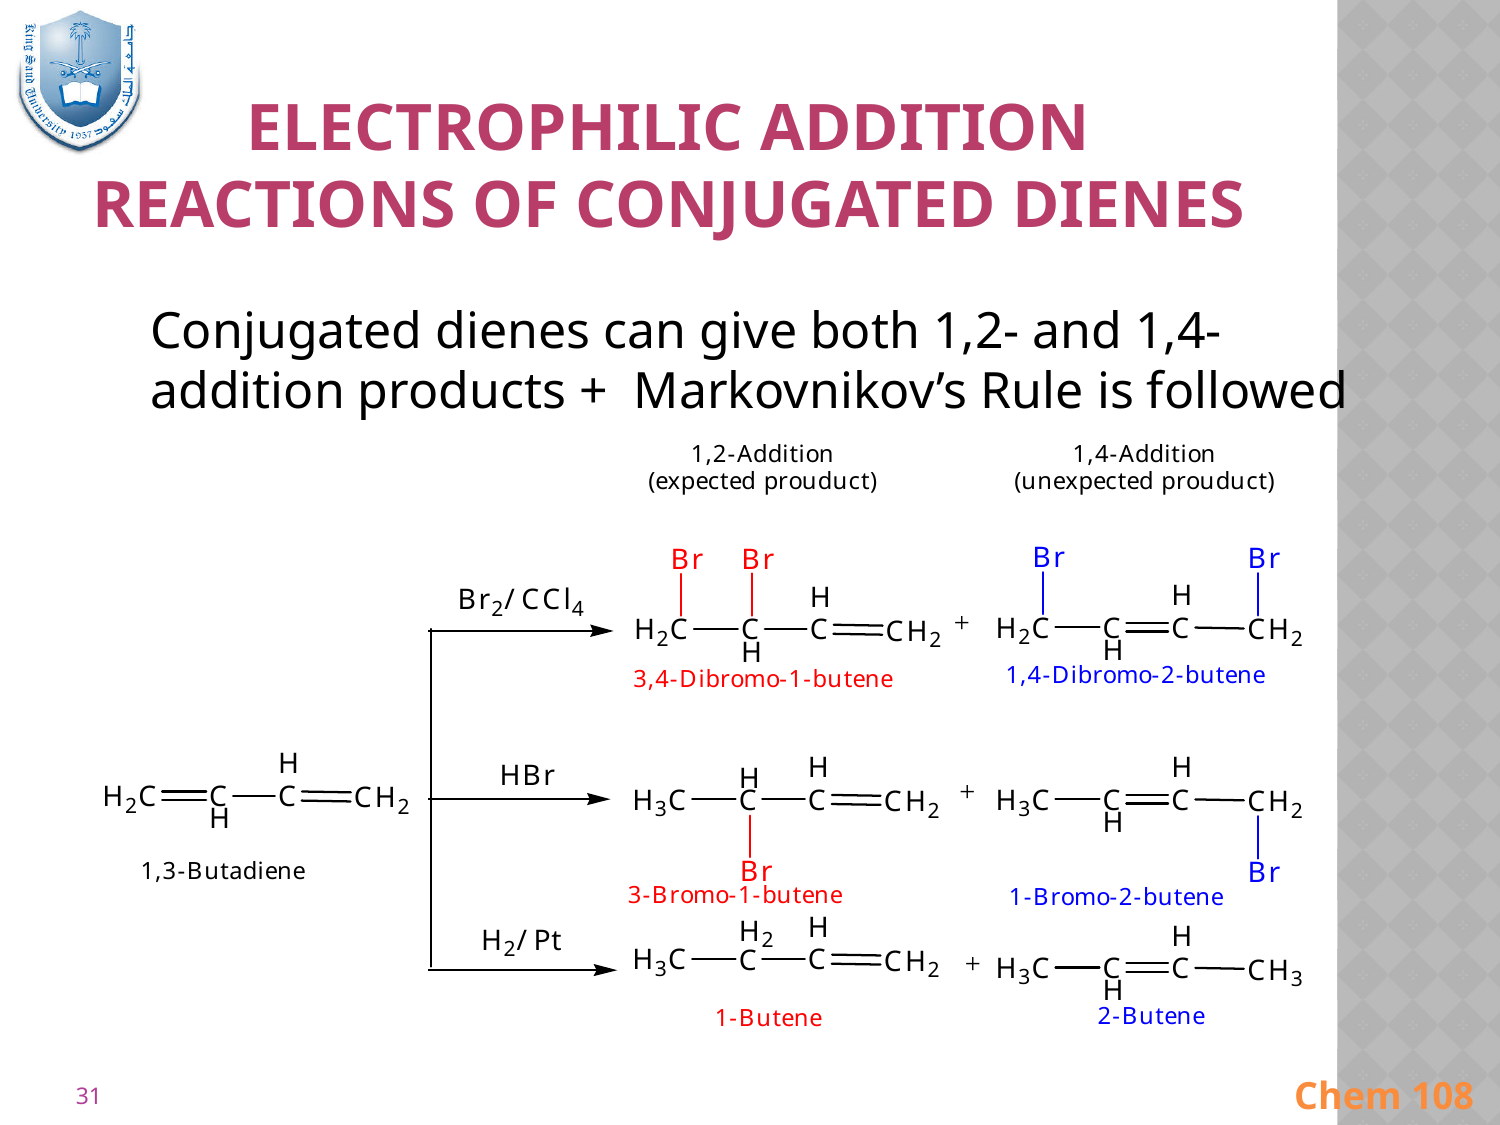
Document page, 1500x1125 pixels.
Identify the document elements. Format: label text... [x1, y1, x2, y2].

picture [0, 0, 159, 160]
title Electrophilic Addition Reactions of Conjugated Dienes [75, 52, 1263, 240]
slide_number 31 [5, 1075, 103, 1113]
text_box 108 Chem [1279, 1064, 1489, 1125]
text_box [101, 443, 1305, 1033]
text_box Conjugated dienes can give both 1,2- and 1,4- addition products + Markovnikov’s Rule is followed [135, 290, 1365, 486]
